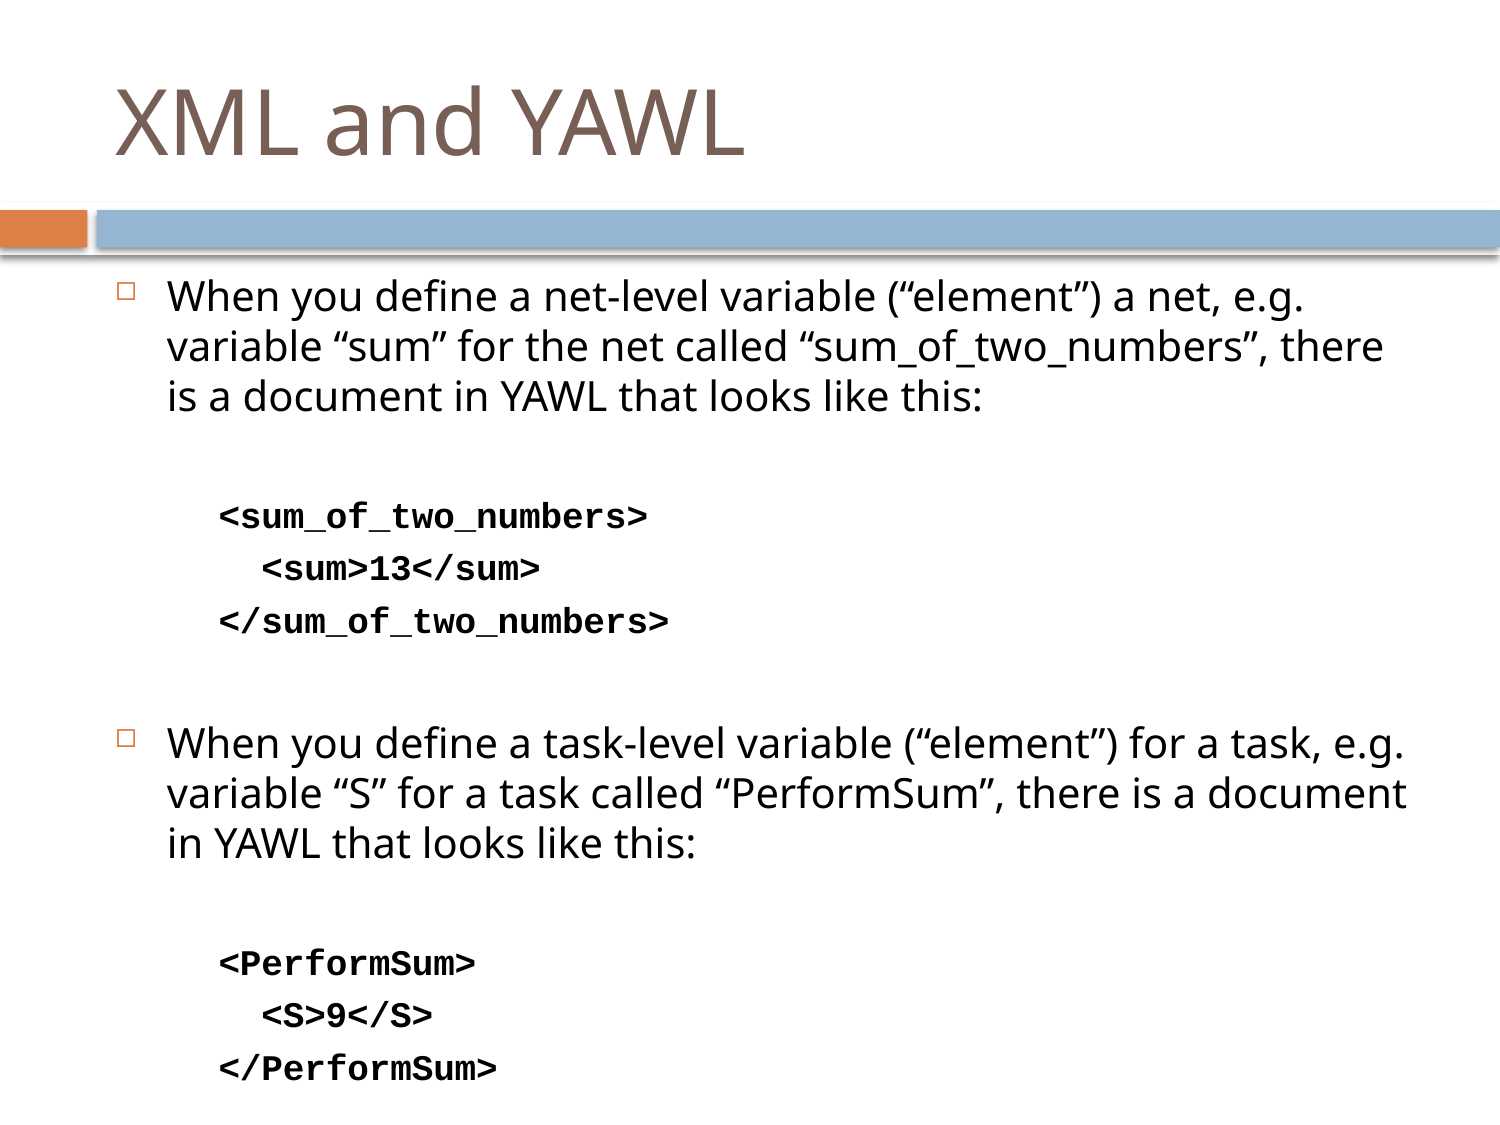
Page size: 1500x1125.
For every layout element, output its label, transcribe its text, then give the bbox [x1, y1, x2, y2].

list When you define a net-level variable (“element”) a net, e.g. variable “sum” for the net called “sum_of_two_numbers”, there is a document in YAWL that looks like this: <sum_of_two_numbers> <sum>13</sum> </sum_of_two_numbers> When you define a task-level variable (“element”) for a task, e.g. variable “S” for a task called “PerformSum”, there is a document in YAWL that looks like this: <PerformSum> <S>9</S> </PerformSum> [100, 262, 1438, 1097]
title XML and YAWL [100, 37, 1438, 200]
